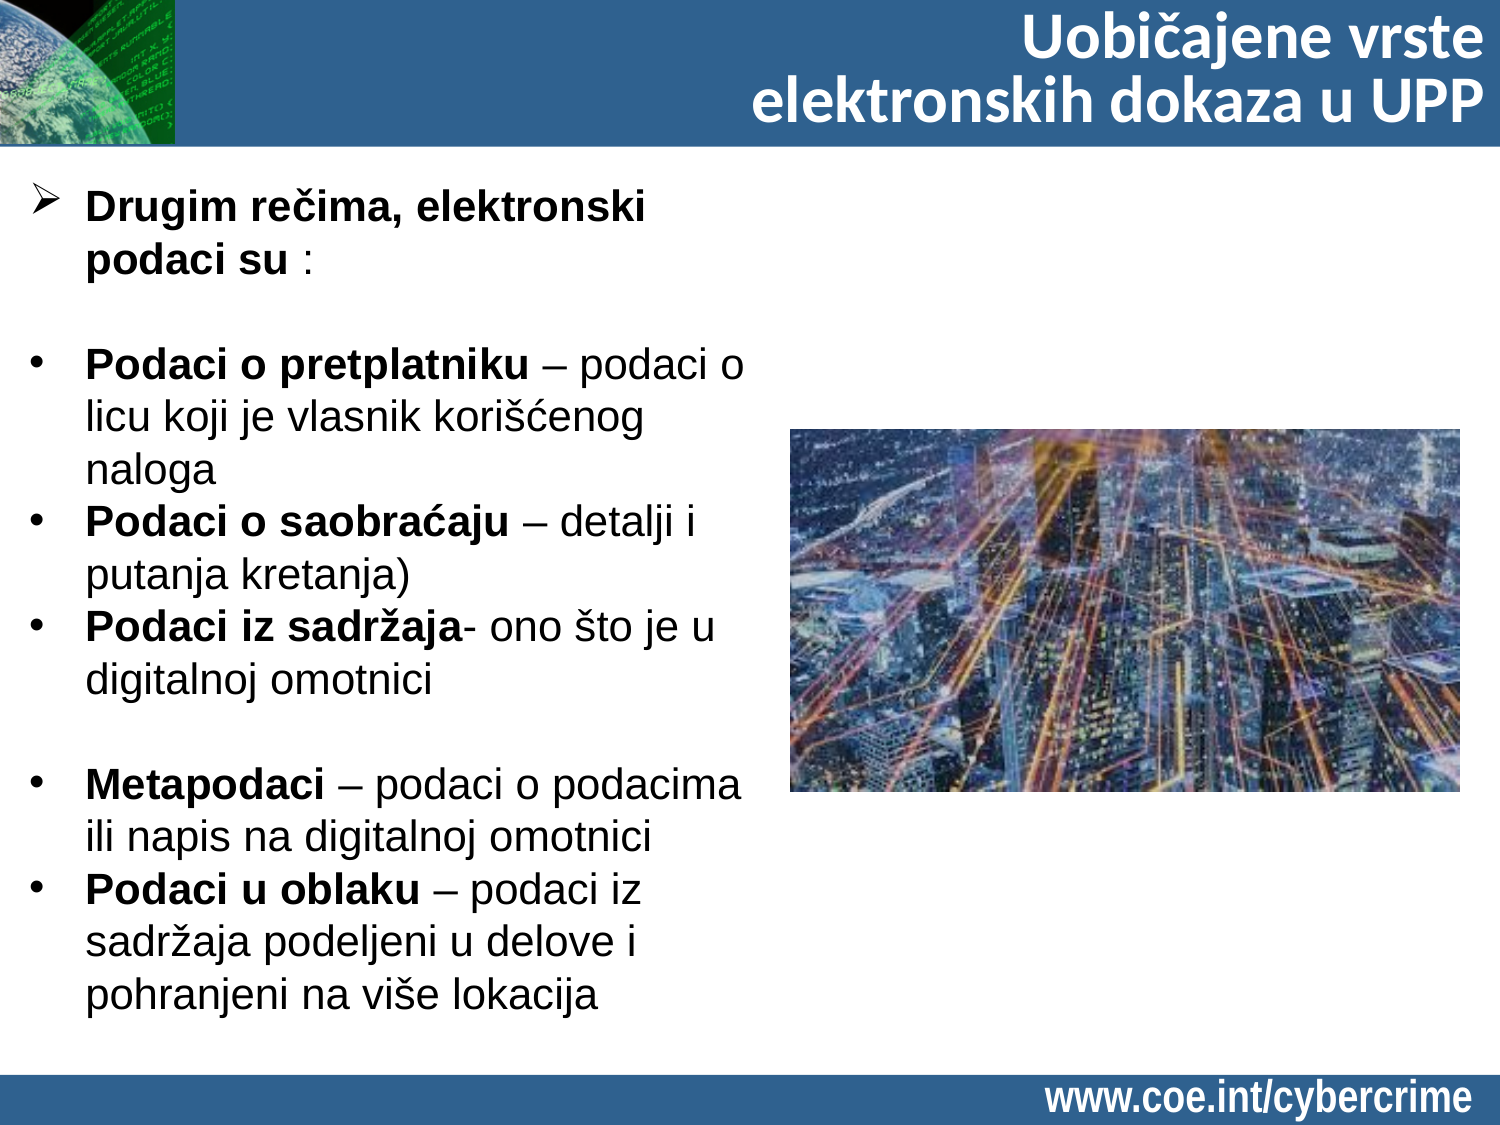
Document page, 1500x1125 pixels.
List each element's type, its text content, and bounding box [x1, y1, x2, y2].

text_box www.coe.int/cybercrime [1030, 1059, 1500, 1125]
picture [0, 0, 175, 144]
text_box Drugim rečima, elektronski podaci su : Podaci o pretplatniku – podaci o licu koji je vlasnik korišćenog naloga Podaci o saobraćaju – detalji i putanja kretanja) Podaci iz sadržaja- ono što je u digitalnoj omotnici Metapodaci – podaci o podacima ili napis na digitalnoj omotnici Podaci u oblaku – podaci iz sadržaja podeljeni u delove i pohranjeni na više lokacija [14, 170, 765, 1026]
text_box Uobičajene vrste elektronskih dokaza u UPP [177, 0, 1500, 149]
picture [790, 429, 1460, 792]
text_box [0, 1073, 1030, 1125]
